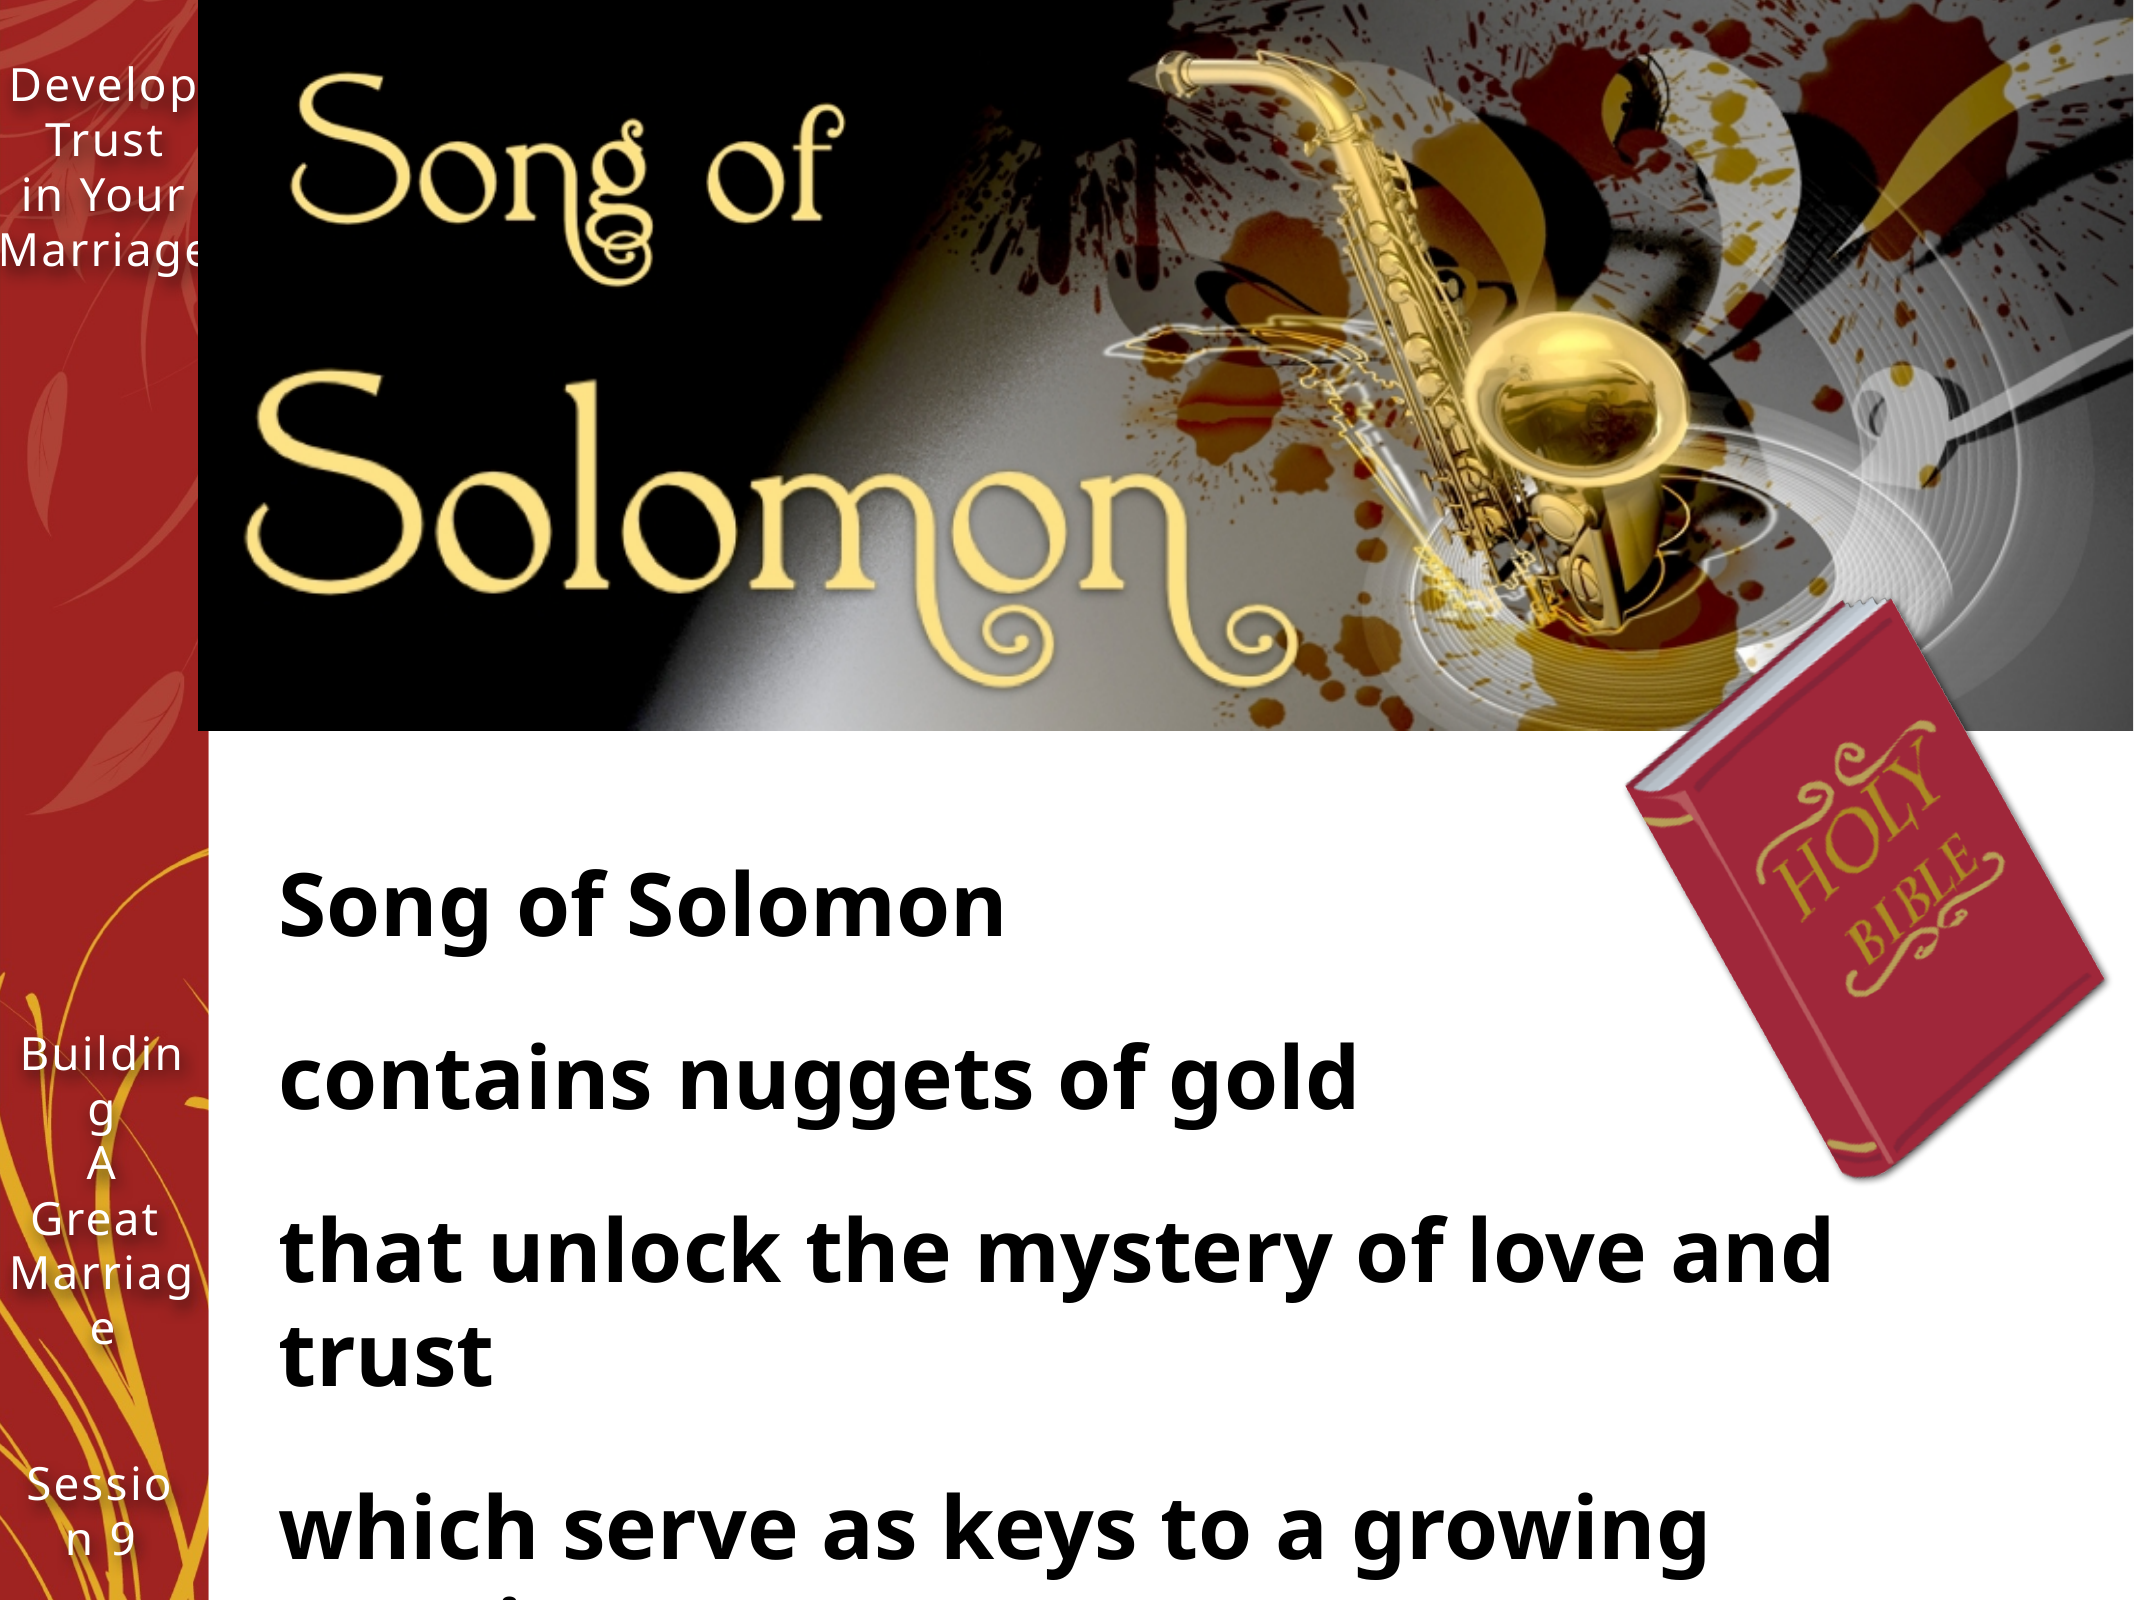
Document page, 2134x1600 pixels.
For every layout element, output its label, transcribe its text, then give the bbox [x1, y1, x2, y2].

text_box Song of Solomon contains nuggets of gold that unlock the mystery of love and trust which serve as keys to a growing marriage. [269, 841, 1918, 1600]
picture [0, 0, 2134, 1600]
